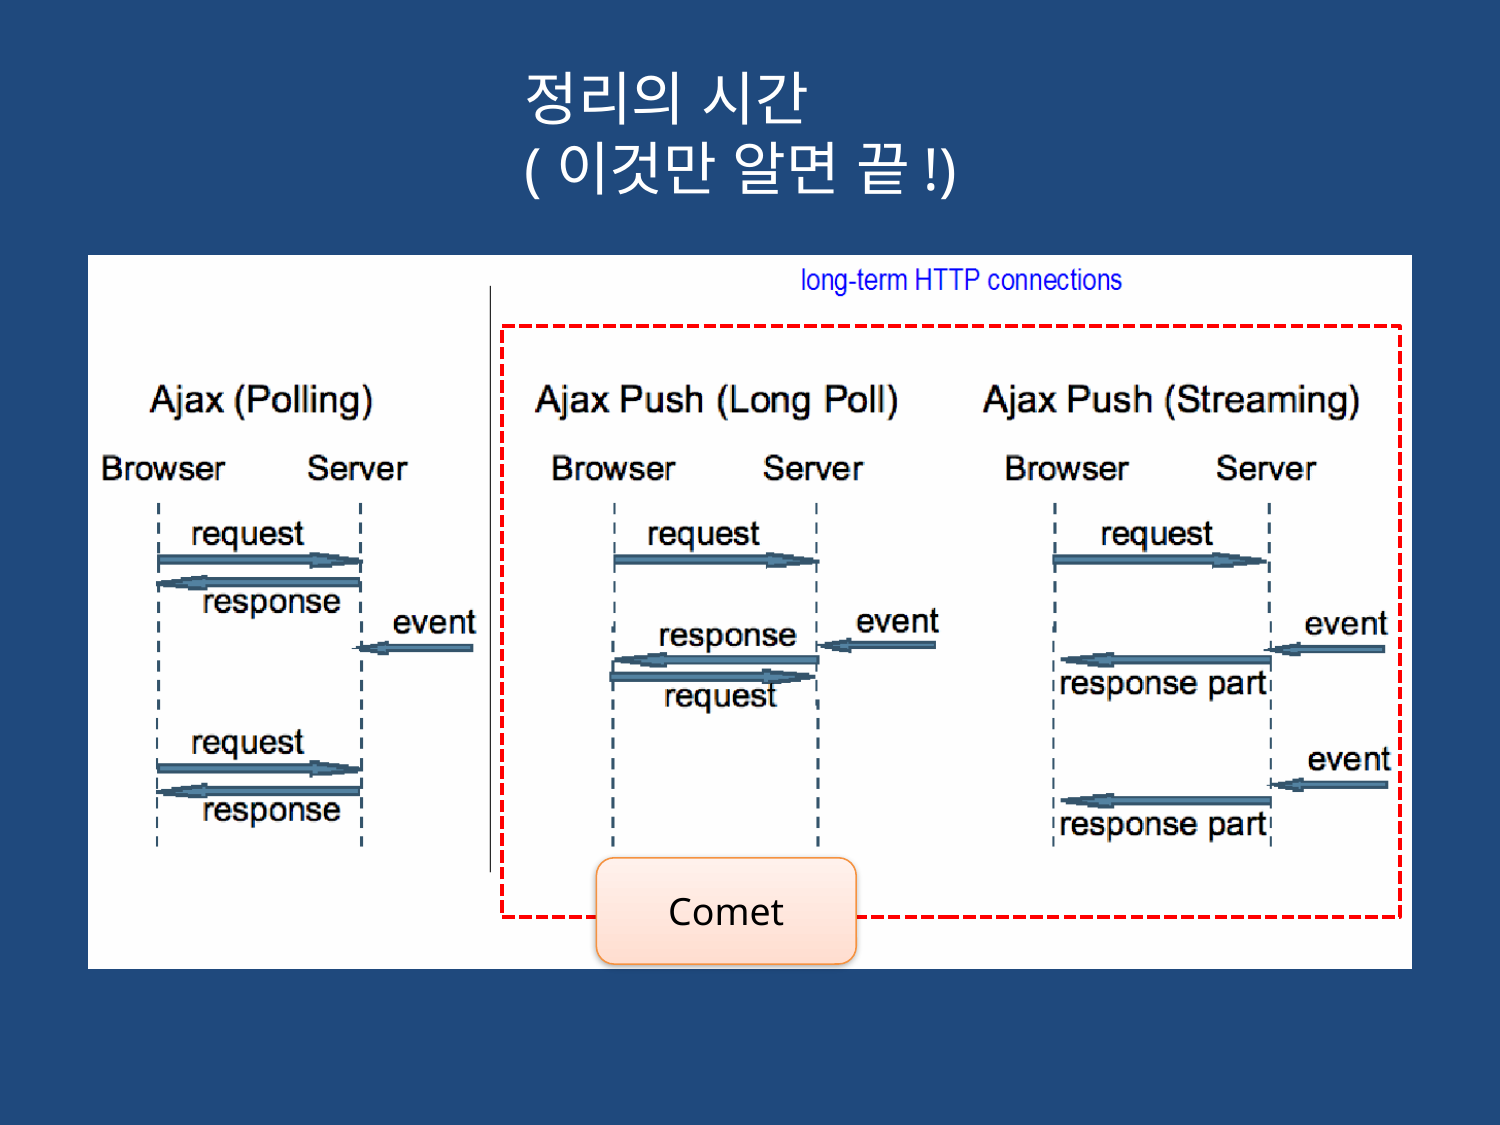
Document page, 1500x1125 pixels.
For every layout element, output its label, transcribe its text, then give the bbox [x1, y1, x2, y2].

picture [88, 255, 1412, 969]
text_box 정리의 시간 (이것만 알면 끝!) [510, 54, 972, 210]
